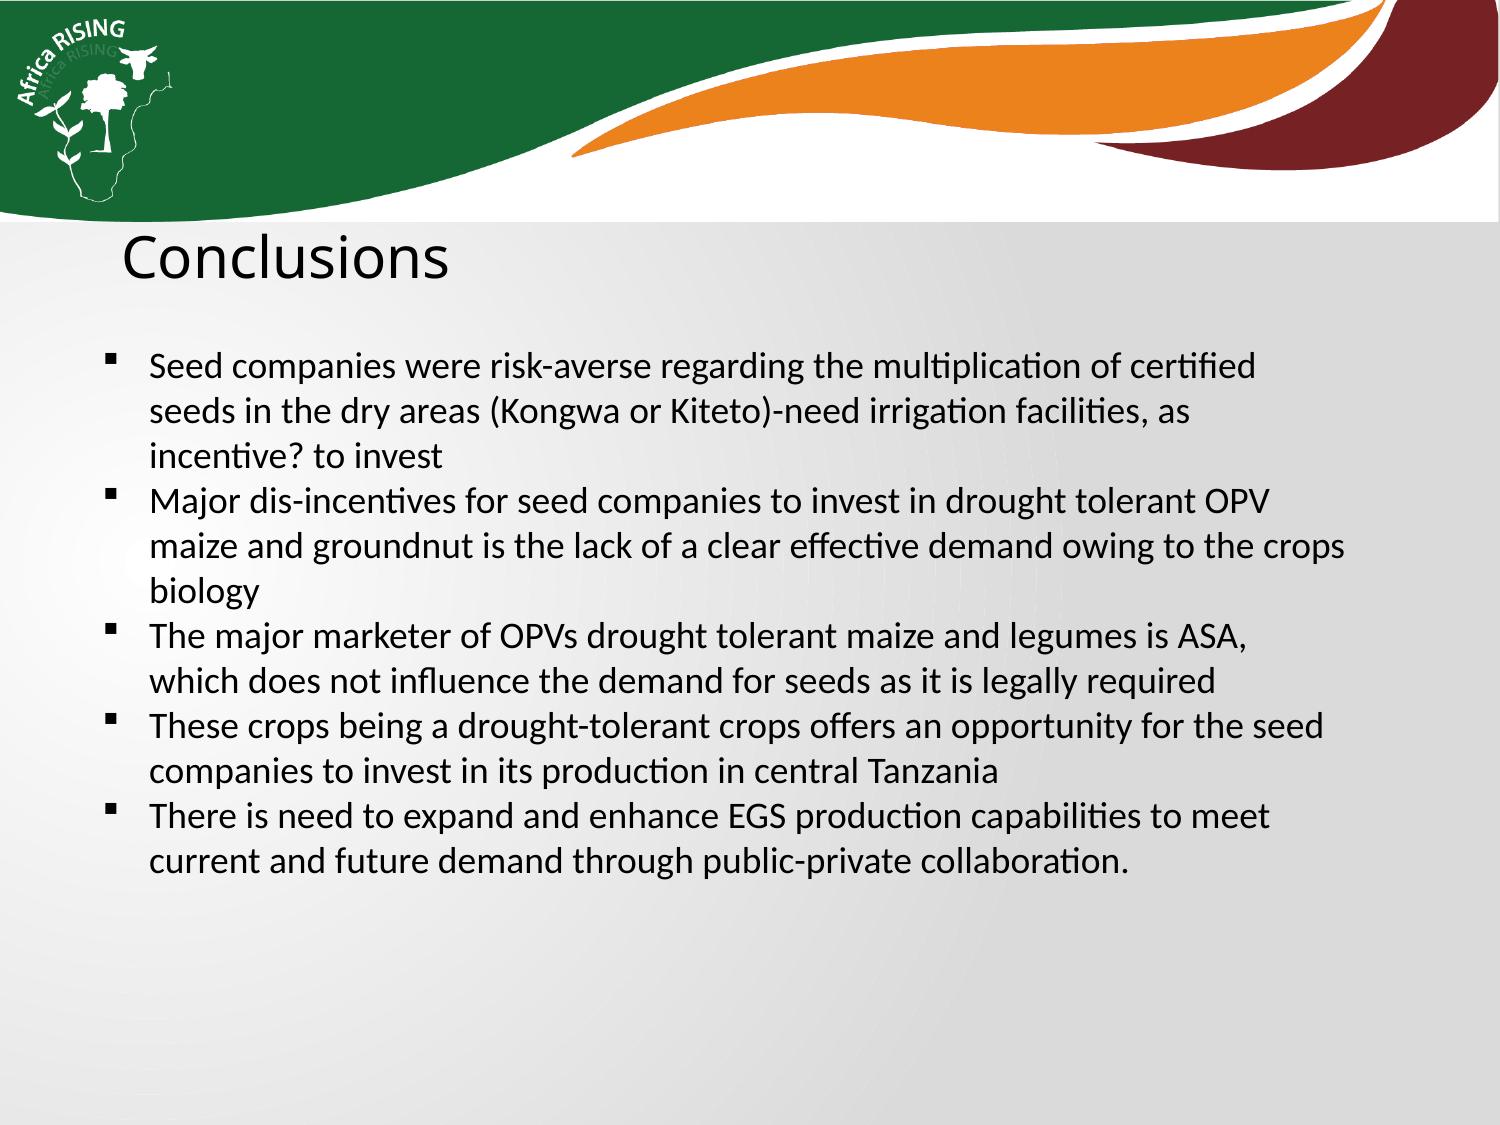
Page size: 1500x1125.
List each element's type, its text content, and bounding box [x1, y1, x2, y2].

list Conclusions [87, 212, 1363, 333]
picture [0, 0, 1499, 222]
text_box Seed companies were risk-averse regarding the multiplication of certified seeds in the dry areas (Kongwa or Kiteto)-need irrigation facilities, as incentive? to invest Major dis-incentives for seed companies to invest in drought tolerant OPV maize and groundnut is the lack of a clear effective demand owing to the crops biology The major marketer of OPVs drought tolerant maize and legumes is ASA, which does not influence the demand for seeds as it is legally required These crops being a drought-tolerant crops offers an opportunity for the seed companies to invest in its production in central Tanzania There is need to expand and enhance EGS production capabilities to meet current and future demand through public-private collaboration. [87, 333, 1363, 934]
